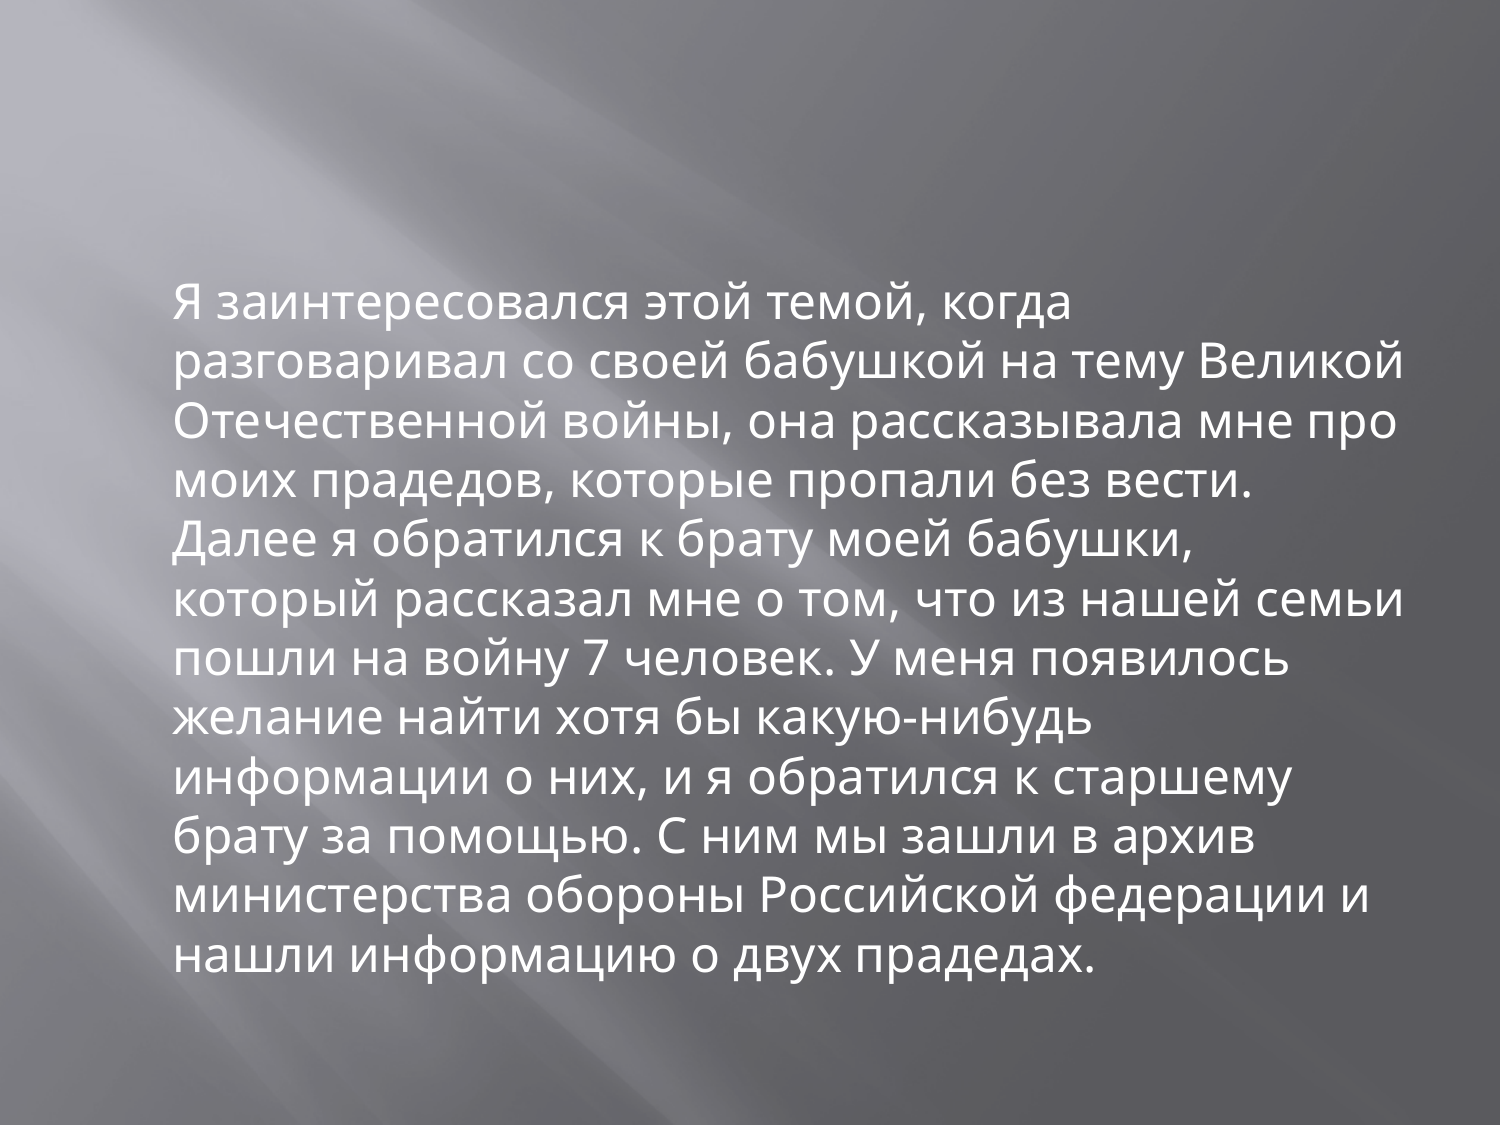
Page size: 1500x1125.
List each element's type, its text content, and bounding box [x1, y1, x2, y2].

list Я заинтересовался этой темой, когда разговаривал со своей бабушкой на тему Великой Отечественной войны, она рассказывала мне про моих прадедов, которые пропали без вести. Далее я обратился к брату моей бабушки, который рассказал мне о том, что из нашей семьи пошли на войну 7 человек. У меня появилось желание найти хотя бы какую-нибудь информации о них, и я обратился к старшему брату за помощью. С ним мы зашли в архив министерства обороны Российской федерации и нашли информацию о двух прадедах. [75, 262, 1425, 1035]
